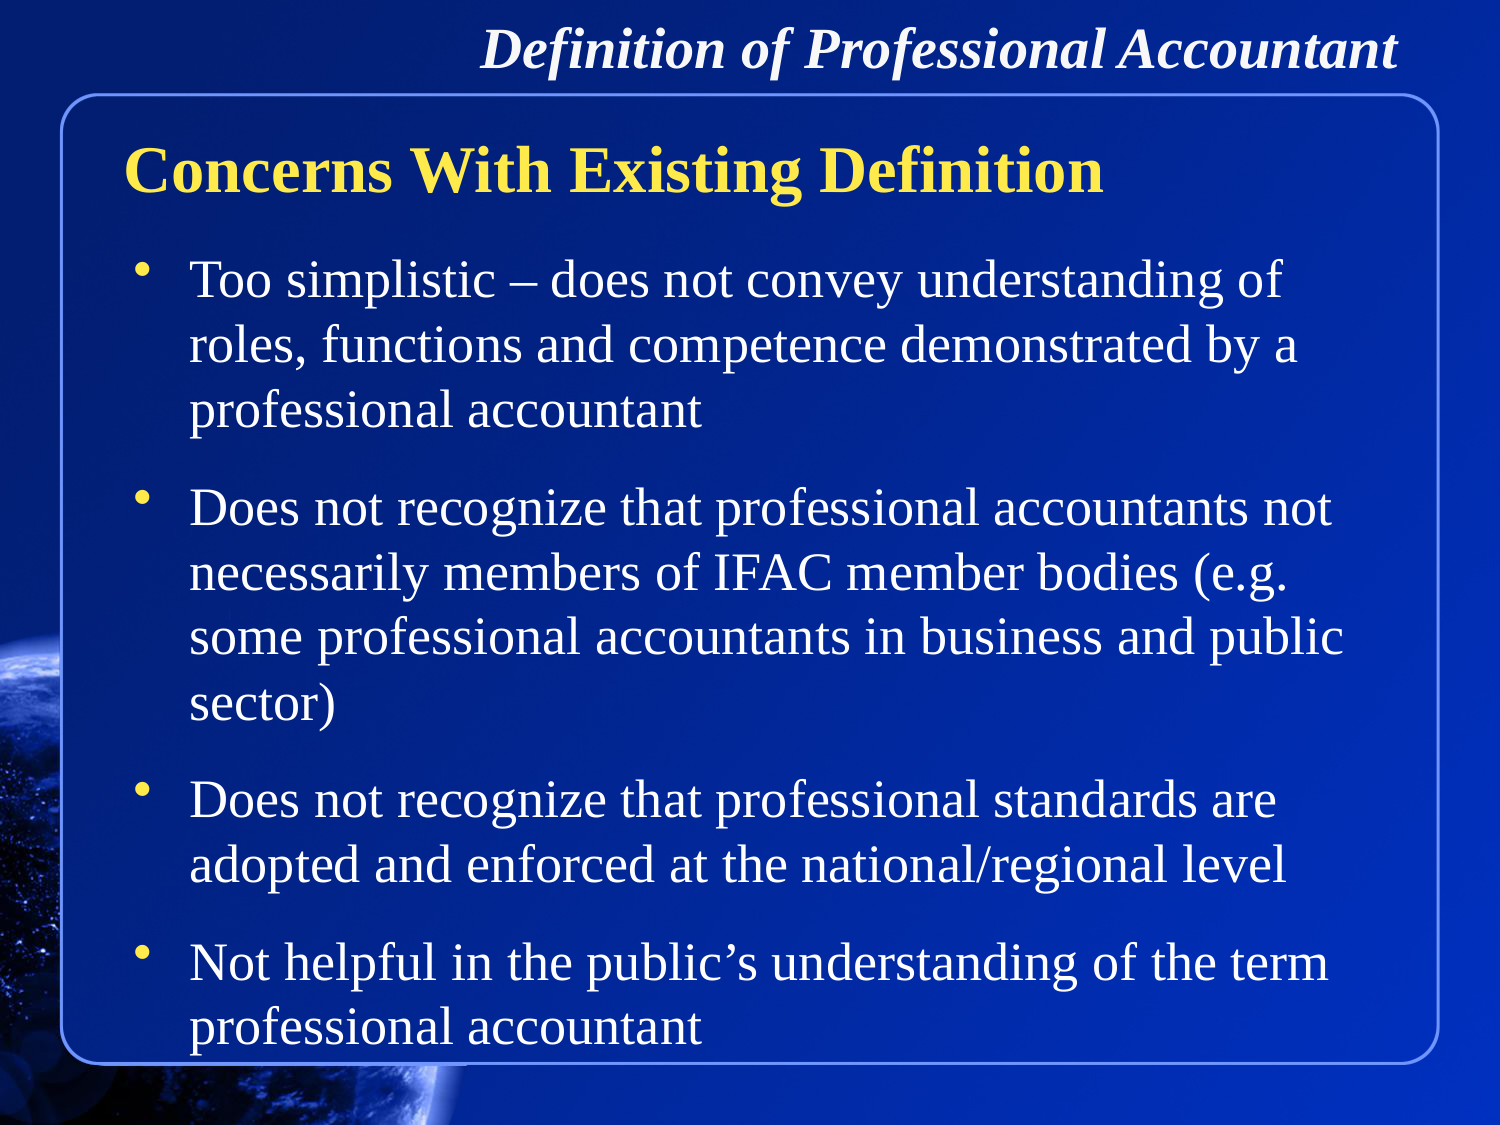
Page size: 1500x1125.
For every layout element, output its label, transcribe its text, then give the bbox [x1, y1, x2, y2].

list Too simplistic – does not convey understanding of roles, functions and competence demonstrated by a professional accountant Does not recognize that professional accountants not necessarily members of IFAC member bodies (e.g. some professional accountants in business and public sector) Does not recognize that professional standards are adopted and enforced at the national/regional level Not helpful in the public’s understanding of the term professional accountant [118, 235, 1421, 1053]
picture [0, 0, 1500, 1125]
title Definition of Professional Accountant [149, 0, 1414, 92]
list Concerns With Existing Definition [107, 118, 1411, 215]
